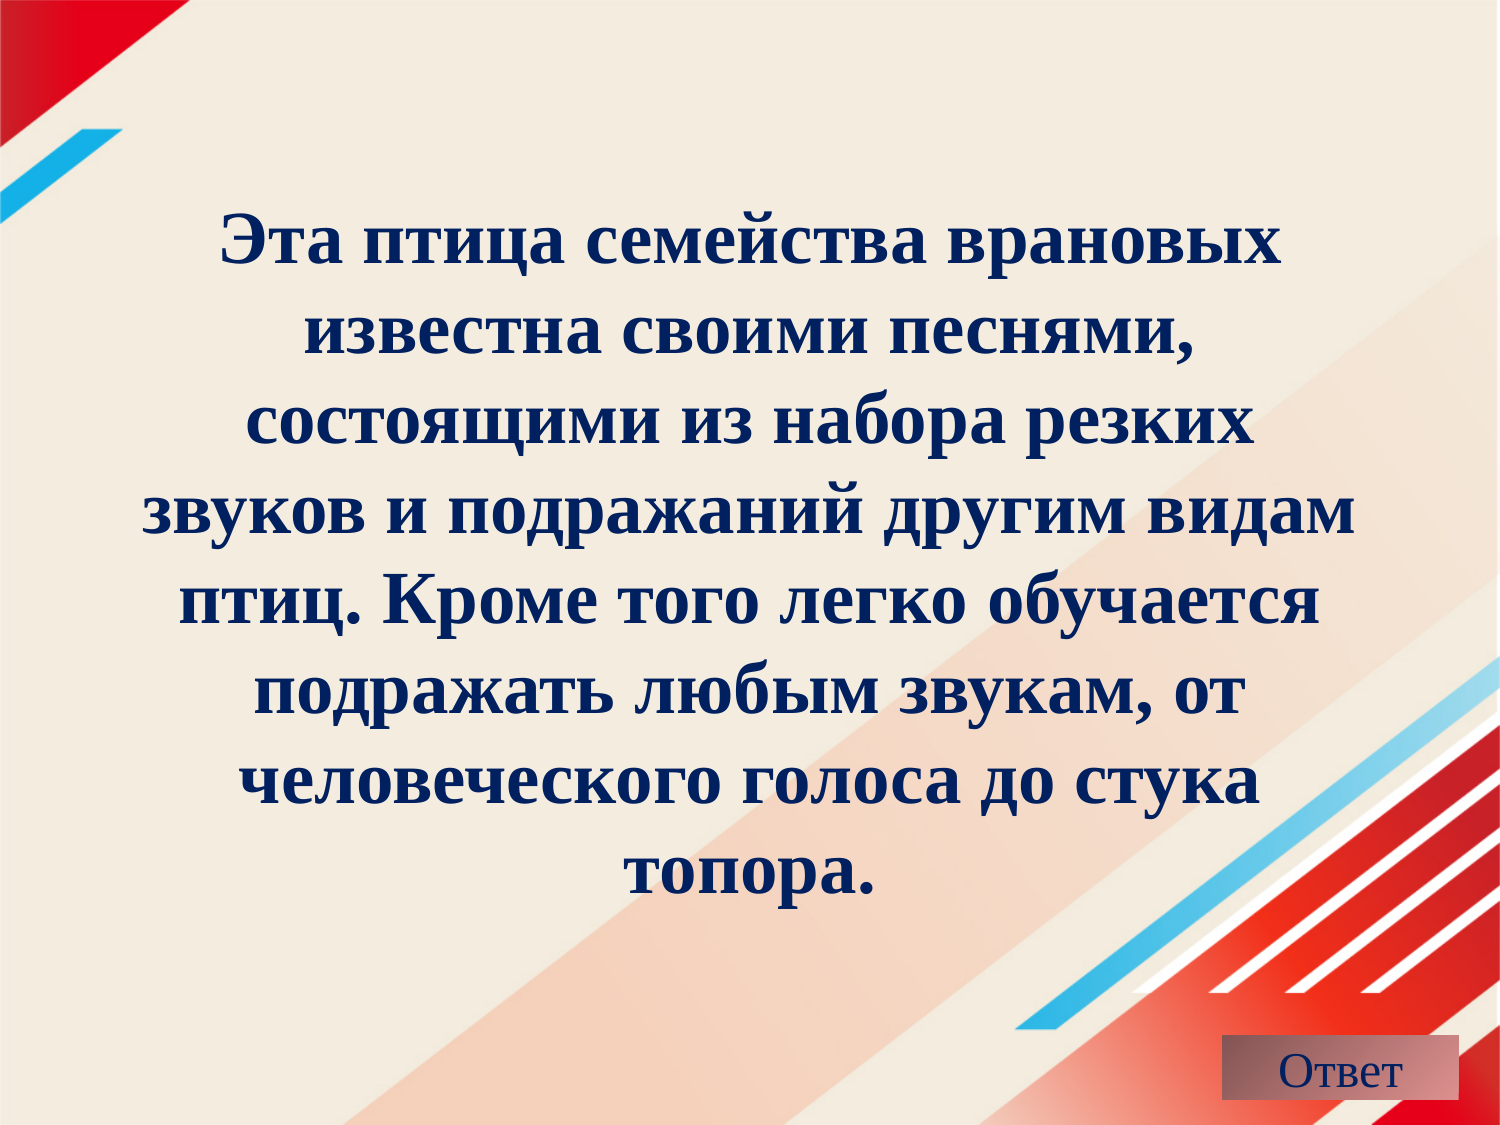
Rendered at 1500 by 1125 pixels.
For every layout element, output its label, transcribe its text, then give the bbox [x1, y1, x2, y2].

picture [0, 0, 1500, 1125]
title Эта птица семейства врановых известна своими песнями, состоящими из набора резких звуков и подражаний другим видам птиц. Кроме того легко обучается подражать любым звукам, от человеческого голоса до стука топора. [123, 278, 1376, 728]
